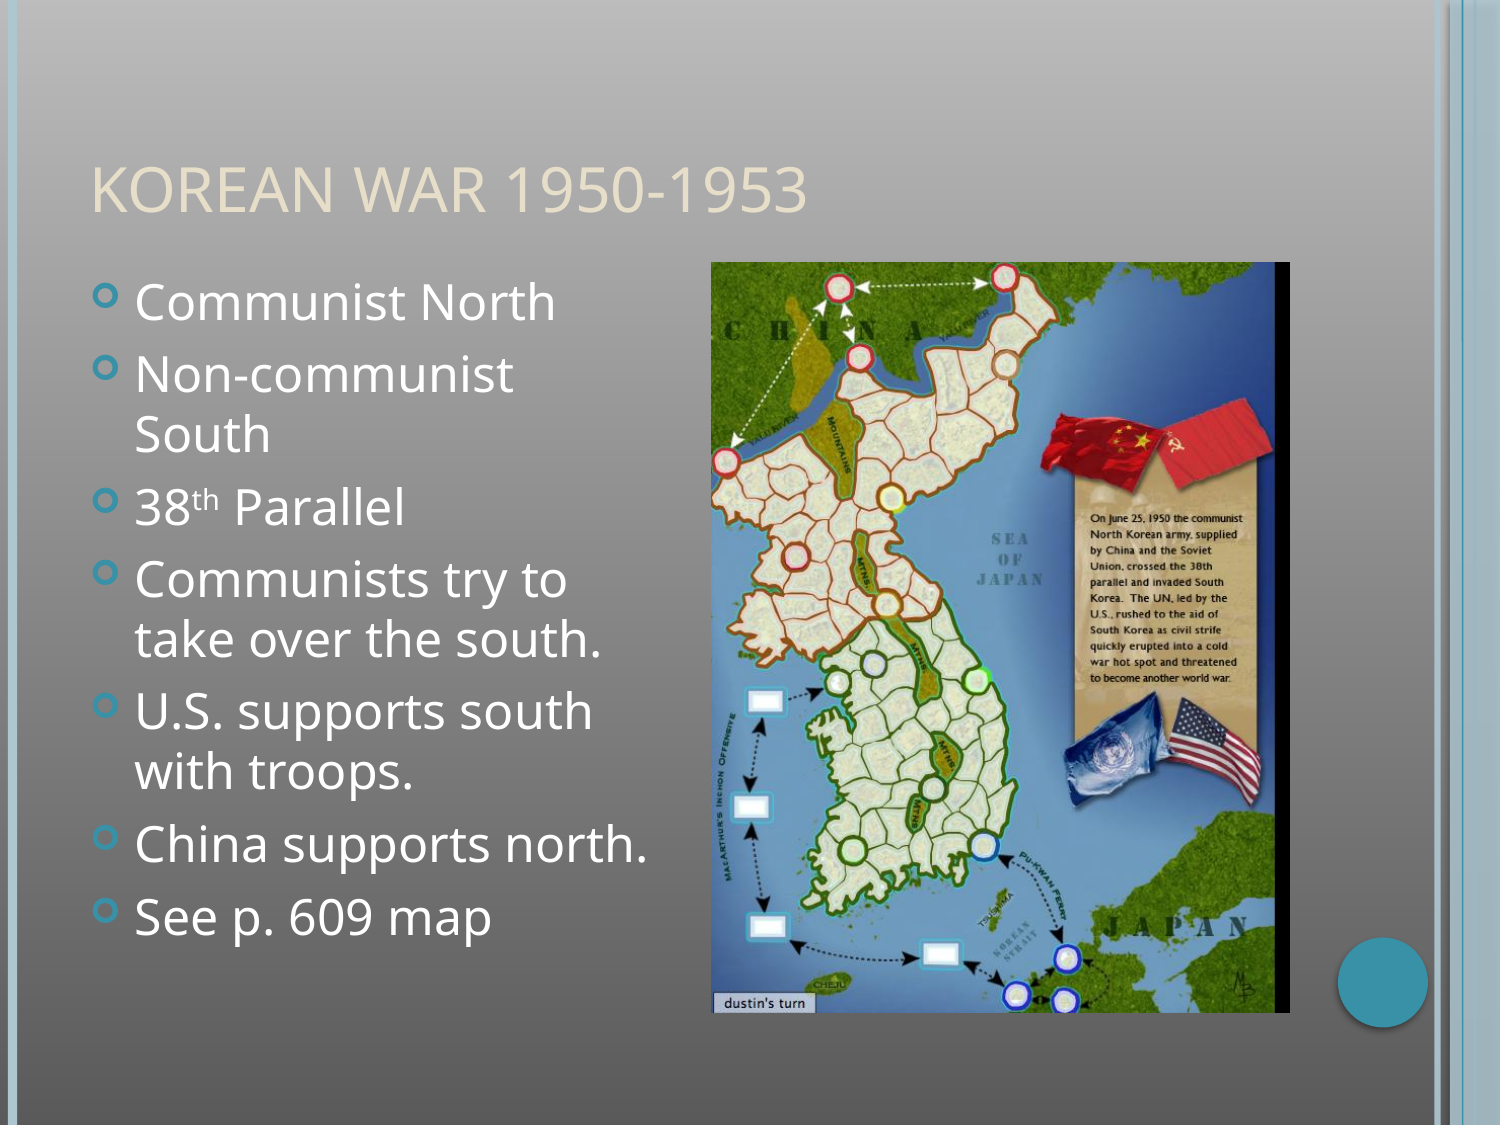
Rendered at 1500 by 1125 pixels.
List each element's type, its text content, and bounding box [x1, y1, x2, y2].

list Communist North Non-communist South 38th Parallel Communists try to take over the south. U.S. supports south with troops. China supports north. See p. 609 map [75, 262, 675, 1013]
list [711, 262, 1290, 1013]
title Korean War 1950-1953 [75, 45, 1300, 233]
